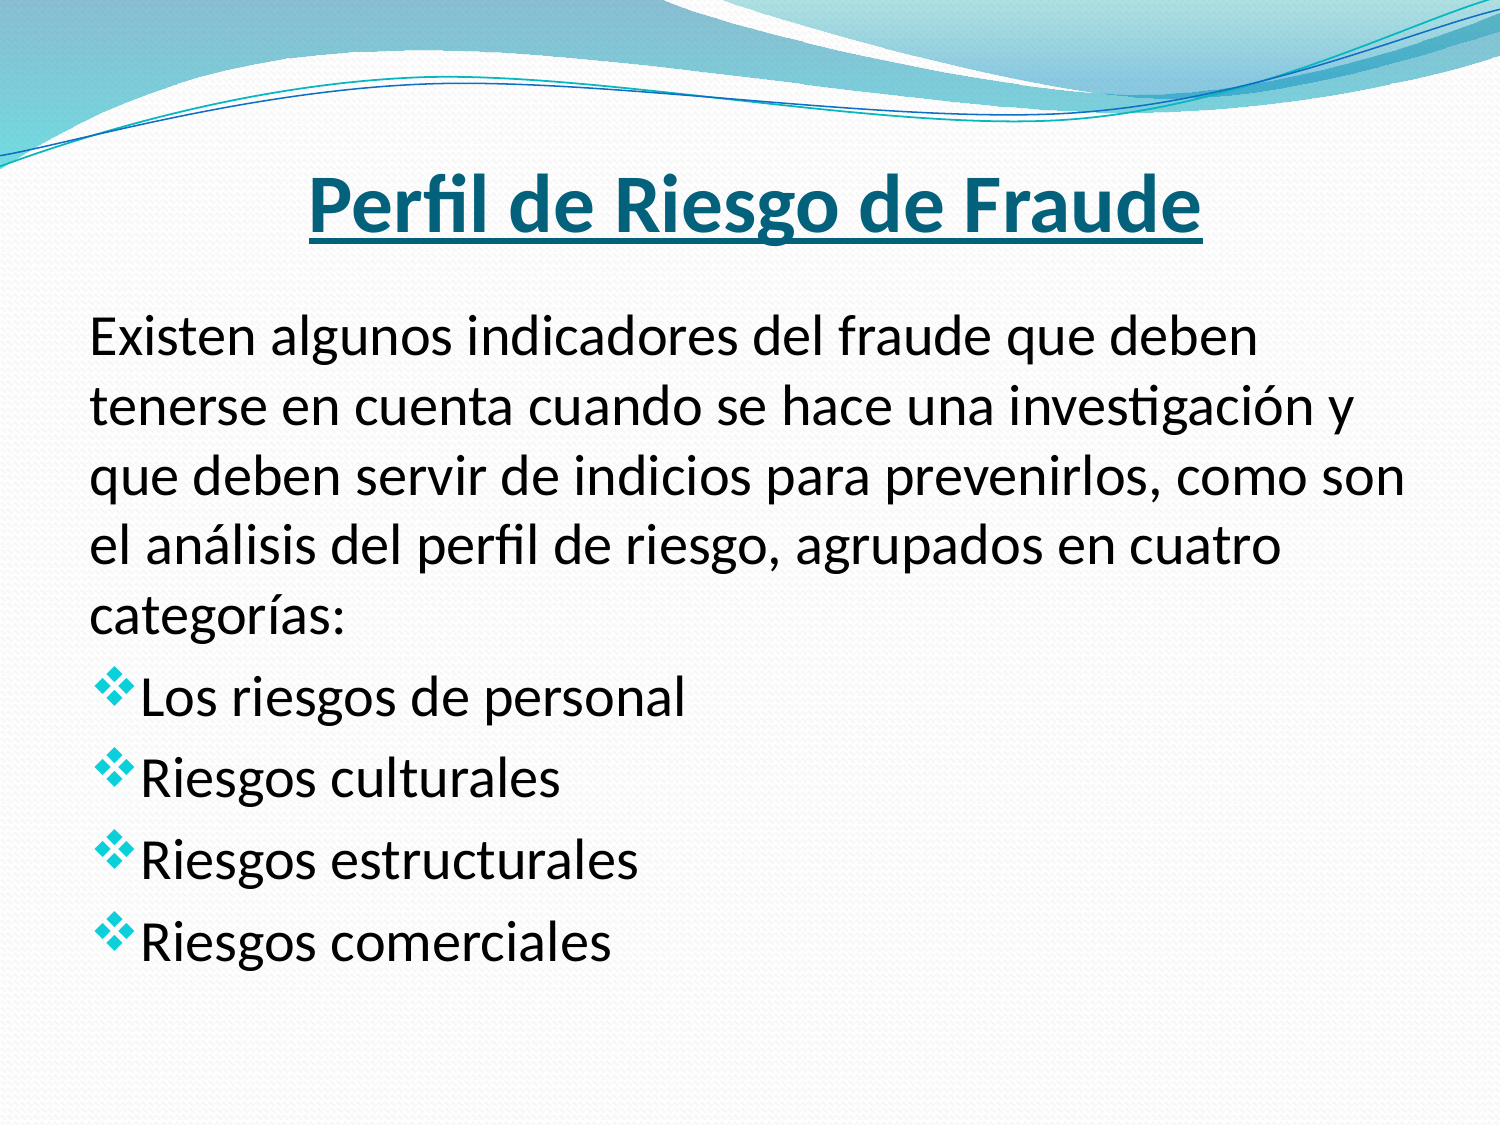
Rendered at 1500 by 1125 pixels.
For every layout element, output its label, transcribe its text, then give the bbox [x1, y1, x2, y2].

title Perfil de Riesgo de Fraude [81, 62, 1432, 250]
list Existen algunos indicadores del fraude que deben tenerse en cuenta cuando se hace una investigación y que deben servir de indicios para prevenirlos, como son el análisis del perfil de riesgo, agrupados en cuatro categorías: Los riesgos de personal Riesgos culturales Riesgos estructurales Riesgos comerciales [75, 289, 1425, 1075]
